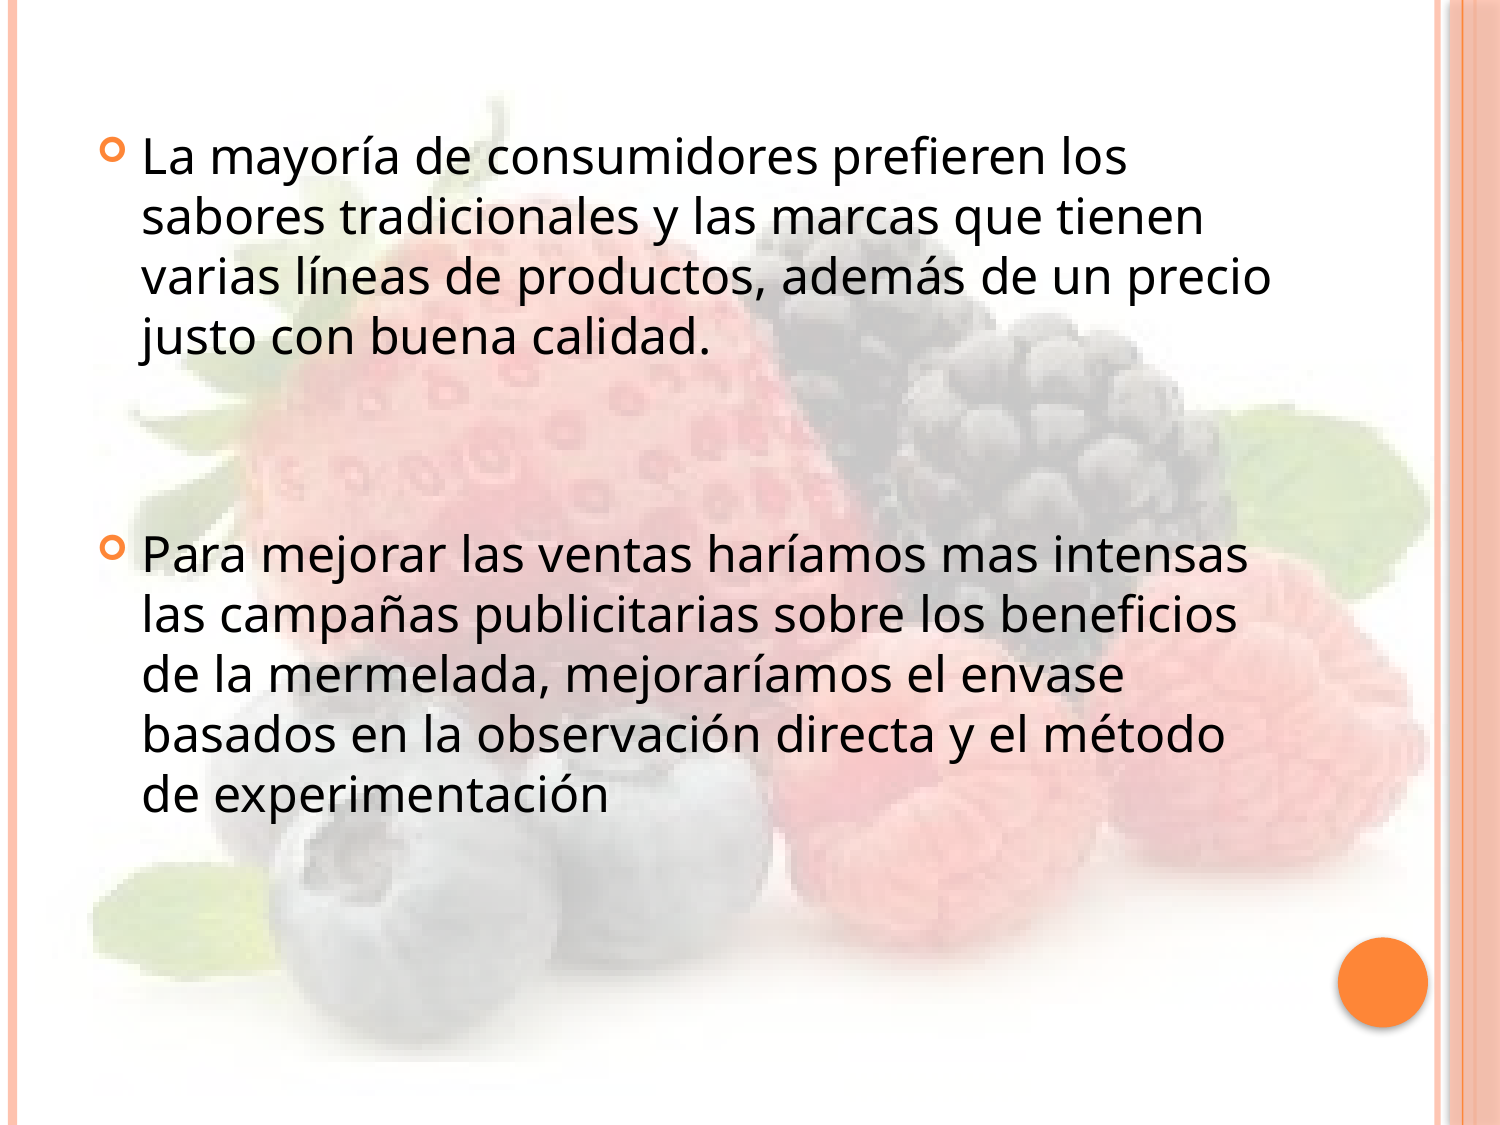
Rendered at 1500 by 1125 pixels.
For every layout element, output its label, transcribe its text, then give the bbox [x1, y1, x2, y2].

list La mayoría de consumidores prefieren los sabores tradicionales y las marcas que tienen varias líneas de productos, además de un precio justo con buena calidad. Para mejorar las ventas haríamos mas intensas las campañas publicitarias sobre los beneficios de la mermelada, mejoraríamos el envase basados en la observación directa y el método de experimentación [82, 117, 1307, 1066]
